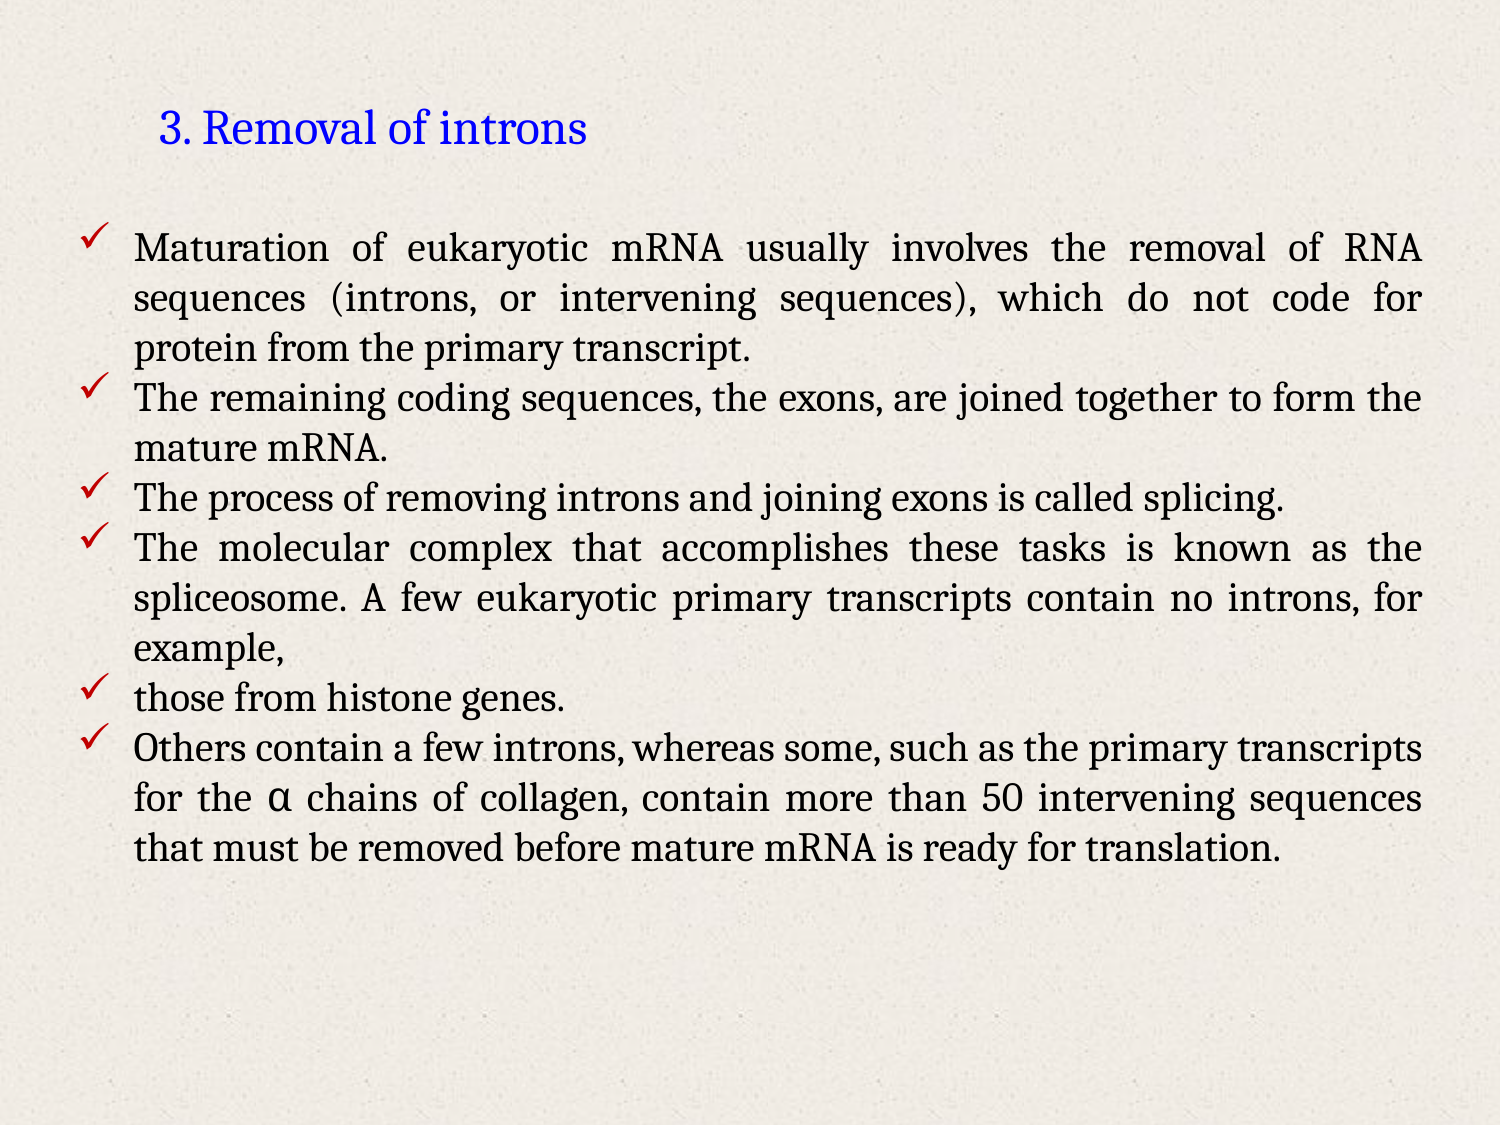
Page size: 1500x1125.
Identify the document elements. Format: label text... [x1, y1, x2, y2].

text_box Maturation of eukaryotic mRNA usually involves the removal of RNA sequences (introns, or intervening sequences), which do not code for protein from the primary transcript. The remaining coding sequences, the exons, are joined together to form the mature mRNA. The process of removing introns and joining exons is called splicing. The molecular complex that accomplishes these tasks is known as the spliceosome. A few eukaryotic primary transcripts contain no introns, for example, those from histone genes. Others contain a few introns, whereas some, such as the primary transcripts for the α chains of collagen, contain more than 50 intervening sequences that must be removed before mature mRNA is ready for translation. [62, 212, 1438, 878]
text_box 3. Removal of introns [79, 87, 634, 163]
